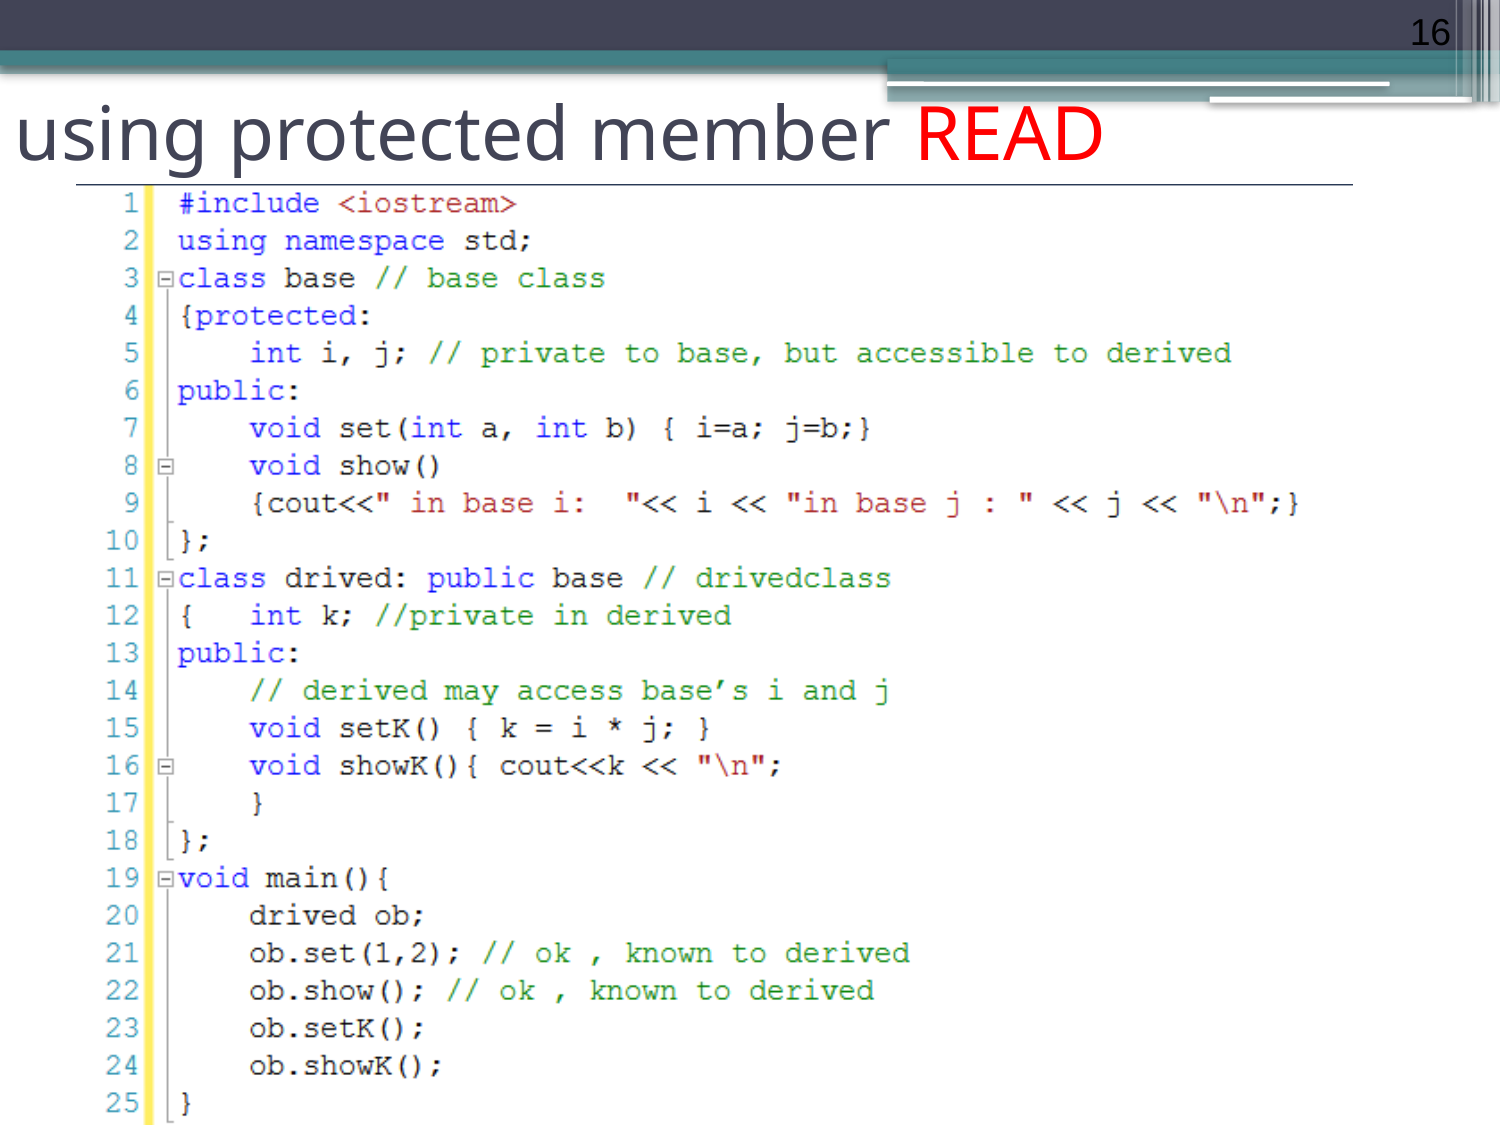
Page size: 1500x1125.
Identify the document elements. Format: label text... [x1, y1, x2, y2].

slide_number 16 [1341, 0, 1466, 61]
title using protected member READ [0, 42, 1350, 218]
picture [76, 184, 1353, 1125]
